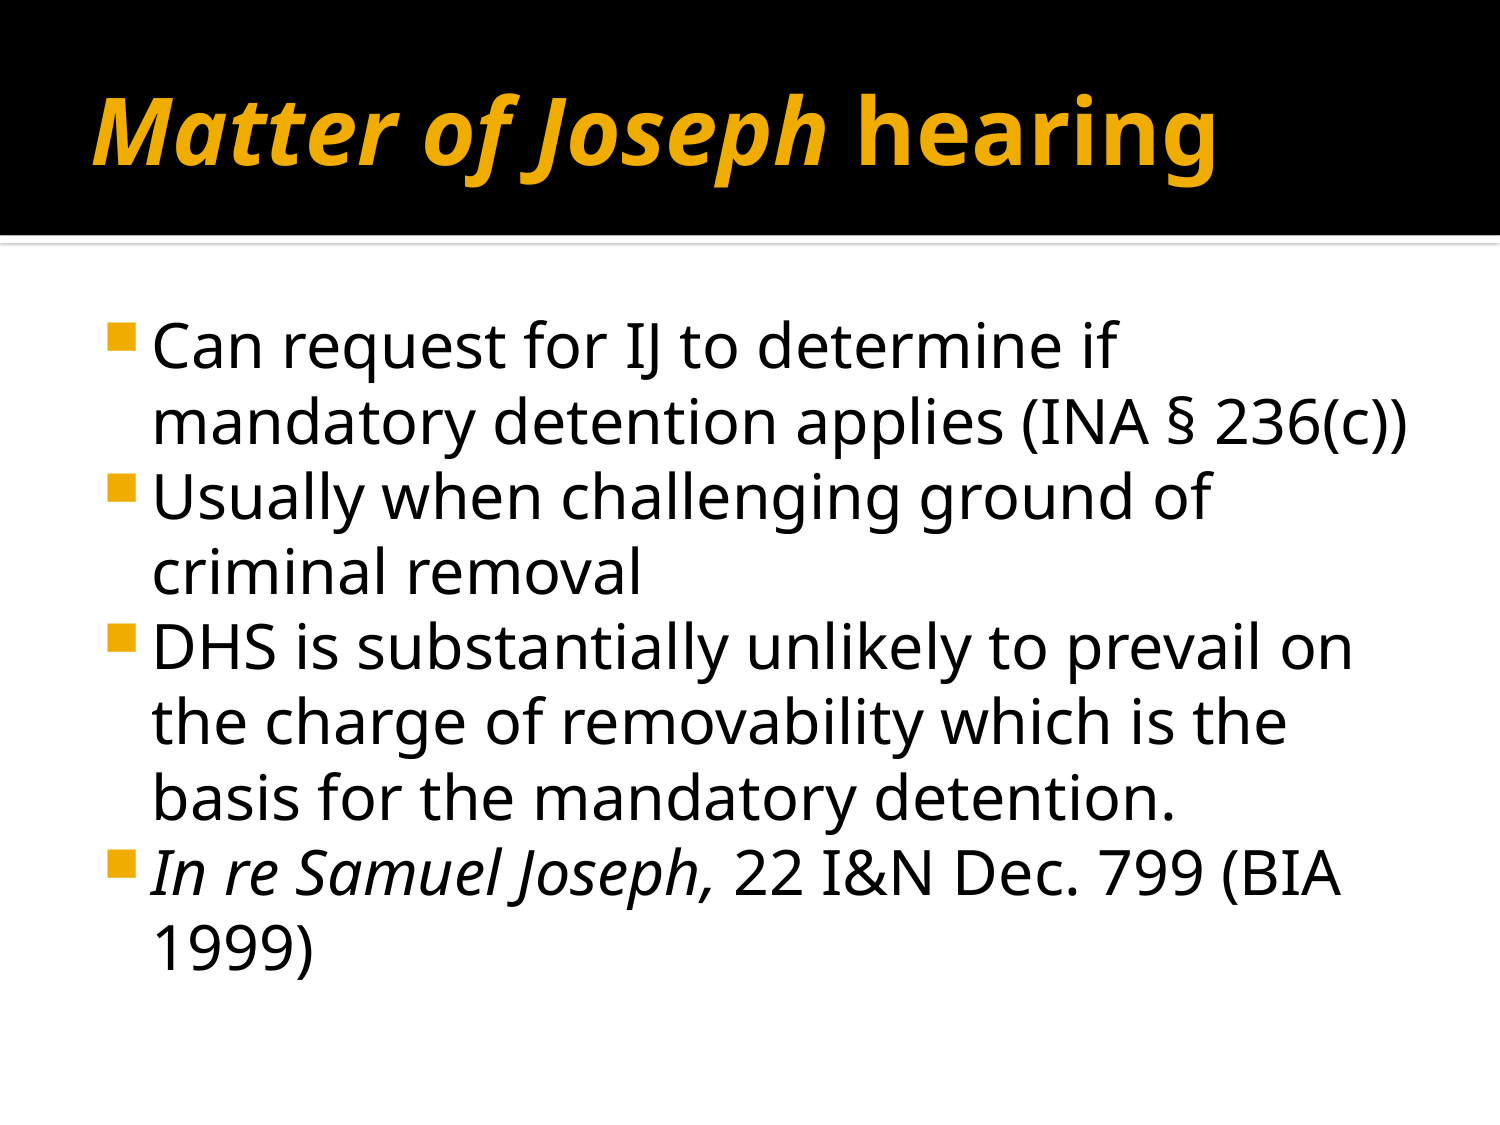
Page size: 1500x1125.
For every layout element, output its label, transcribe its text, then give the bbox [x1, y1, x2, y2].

title Matter of Joseph hearing [75, 25, 1425, 231]
list Can request for IJ to determine if mandatory detention applies (INA § 236(c)) Usually when challenging ground of criminal removal DHS is substantially unlikely to prevail on the charge of removability which is the basis for the mandatory detention. In re Samuel Joseph, 22 I&N Dec. 799 (BIA 1999) [75, 291, 1425, 1050]
